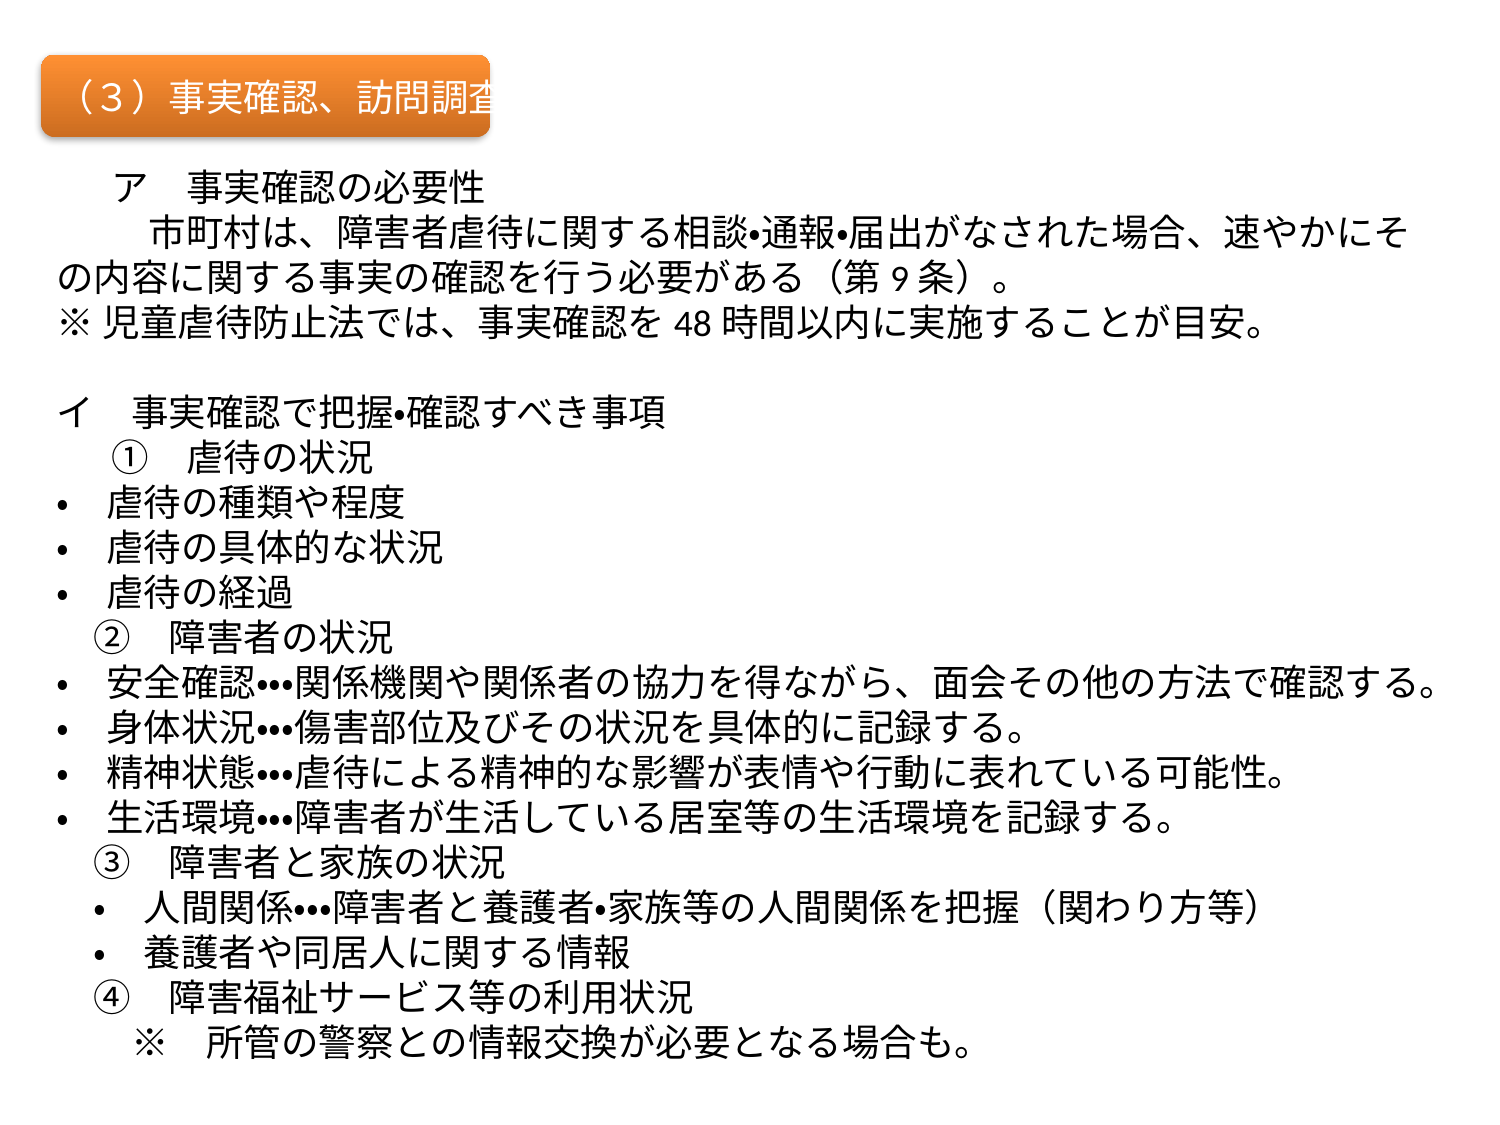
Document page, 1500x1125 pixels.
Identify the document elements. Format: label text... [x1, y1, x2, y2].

text_box [41, 54, 490, 66]
text_box （３）事実確認、訪問調査 ア 事実確認の必要性 市町村は、障害者虐待に関する相談・通報・届出がなされた場合、速やかにその内容に関する事実の確認を行う必要がある（第9条）。 ※児童虐待防止法では、事実確認を48時間以内に実施することが目安。 イ 事実確認で把握・確認すべき事項 ① 虐待の状況 ・ 虐待の種類や程度 ・ 虐待の具体的な状況 ・ 虐待の経過 ② 障害者の状況 ・ 安全確認・・・関係機関や関係者の協力を得ながら、面会その他の方法で確認する。 ・ 身体状況・・・傷害部位及びその状況を具体的に記録する。 ・ 精神状態・・・虐待による精神的な影響が表情や行動に表れている可能性。 ・ 生活環境・・・障害者が生活している居室等の生活環境を記録する。 ③ 障害者と家族の状況 ・ 人間関係・・・障害者と養護者・家族等の人間関係を把握（関わり方等） ・ 養護者や同居人に関する情報 ④ 障害福祉サービス等の利用状況 ※ 所管の警察との情報交換が必要となる場合も。 [41, 66, 1459, 1072]
